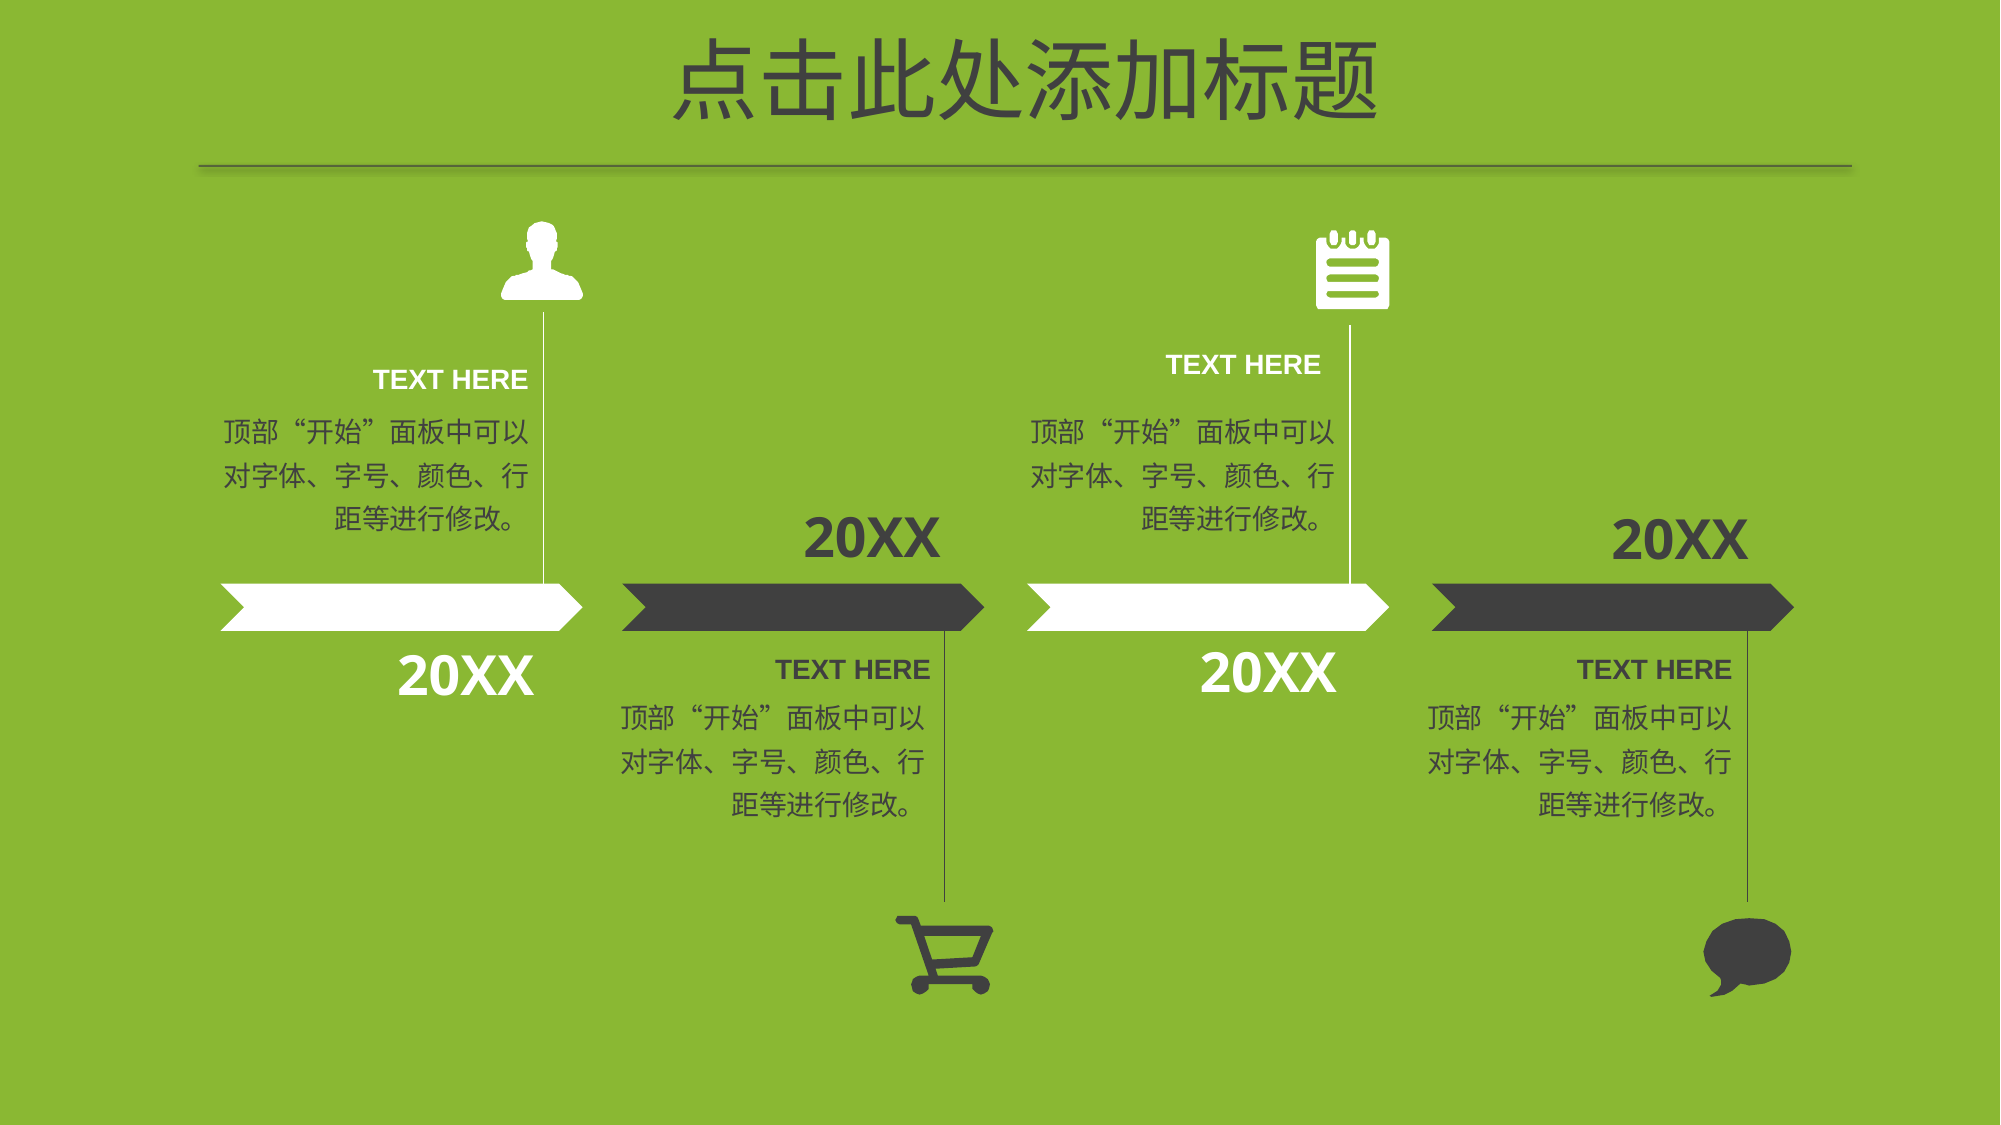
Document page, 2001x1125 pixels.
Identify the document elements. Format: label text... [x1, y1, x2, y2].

text_box [1316, 237, 1390, 310]
text_box 顶部“开始”面板中可以对字体、字号、颜色、行距等进行修改。 [582, 683, 940, 829]
text_box 点击此处添加标题 [321, 17, 1730, 139]
text_box 顶部“开始”面板中可以对字体、字号、颜色、行距等进行修改。 [185, 397, 538, 543]
text_box [622, 583, 985, 631]
text_box 顶部“开始”面板中可以对字体、字号、颜色、行距等进行修改。 [992, 397, 1345, 543]
text_box TEXT HERE [622, 644, 940, 683]
text_box [1349, 230, 1357, 246]
text_box TEXT HERE [1430, 644, 1742, 683]
text_box [1329, 230, 1338, 246]
text_box [1367, 230, 1376, 246]
text_box 20XX [788, 494, 956, 576]
text_box 20XX [1184, 629, 1352, 712]
text_box TEXT HERE [1047, 339, 1336, 388]
text_box [501, 221, 583, 300]
text_box 20XX [382, 632, 550, 714]
text_box 顶部“开始”面板中可以对字体、字号、颜色、行距等进行修改。 [1389, 683, 1742, 829]
text_box [1703, 918, 1792, 997]
text_box [895, 915, 994, 995]
text_box [1431, 583, 1795, 631]
text_box [220, 583, 583, 631]
text_box TEXT HERE [220, 354, 538, 397]
text_box 20XX [1596, 496, 1764, 578]
text_box [1026, 583, 1390, 631]
